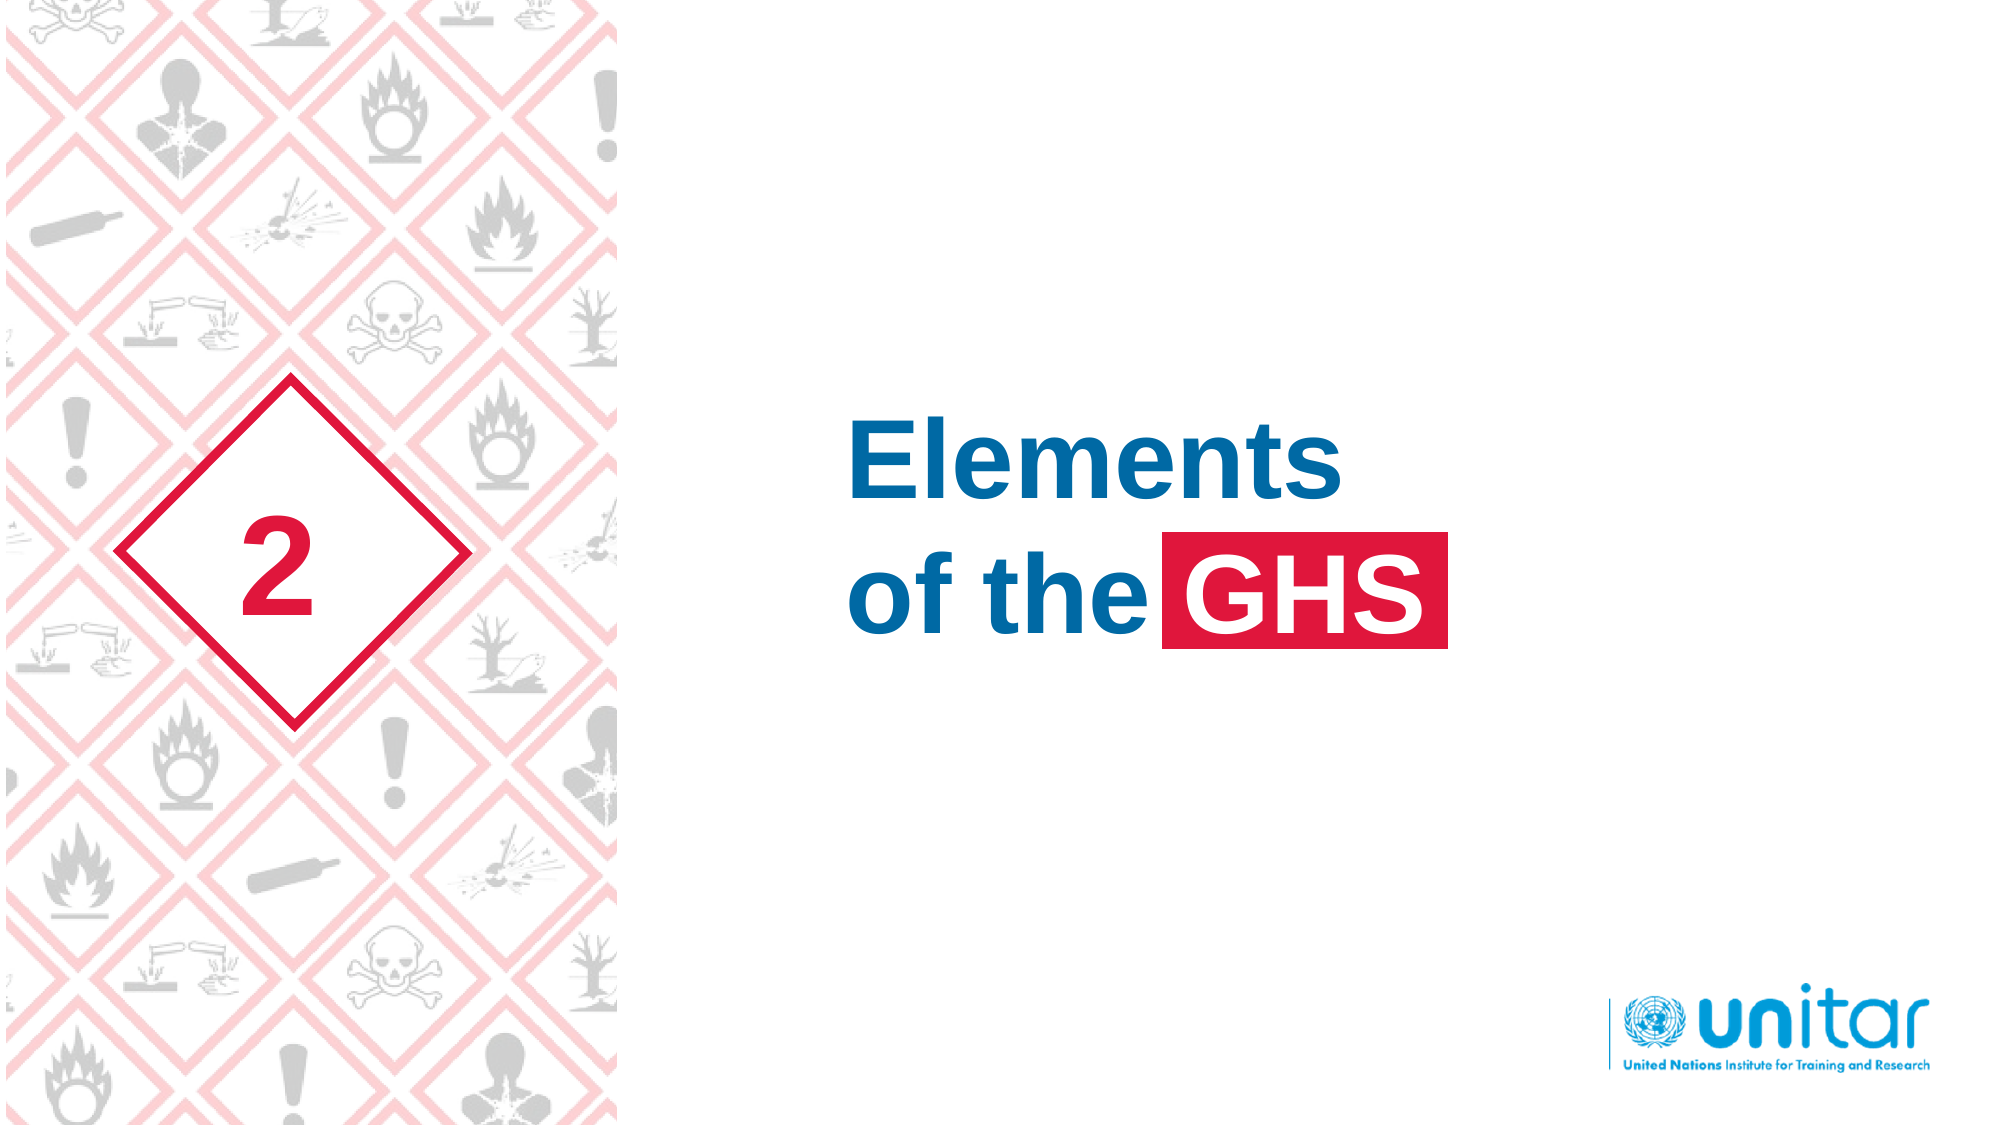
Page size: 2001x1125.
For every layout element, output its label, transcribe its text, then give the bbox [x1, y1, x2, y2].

picture [6, 0, 617, 1125]
picture [1609, 983, 1930, 1073]
list Elements of the GHS [755, 378, 1478, 692]
